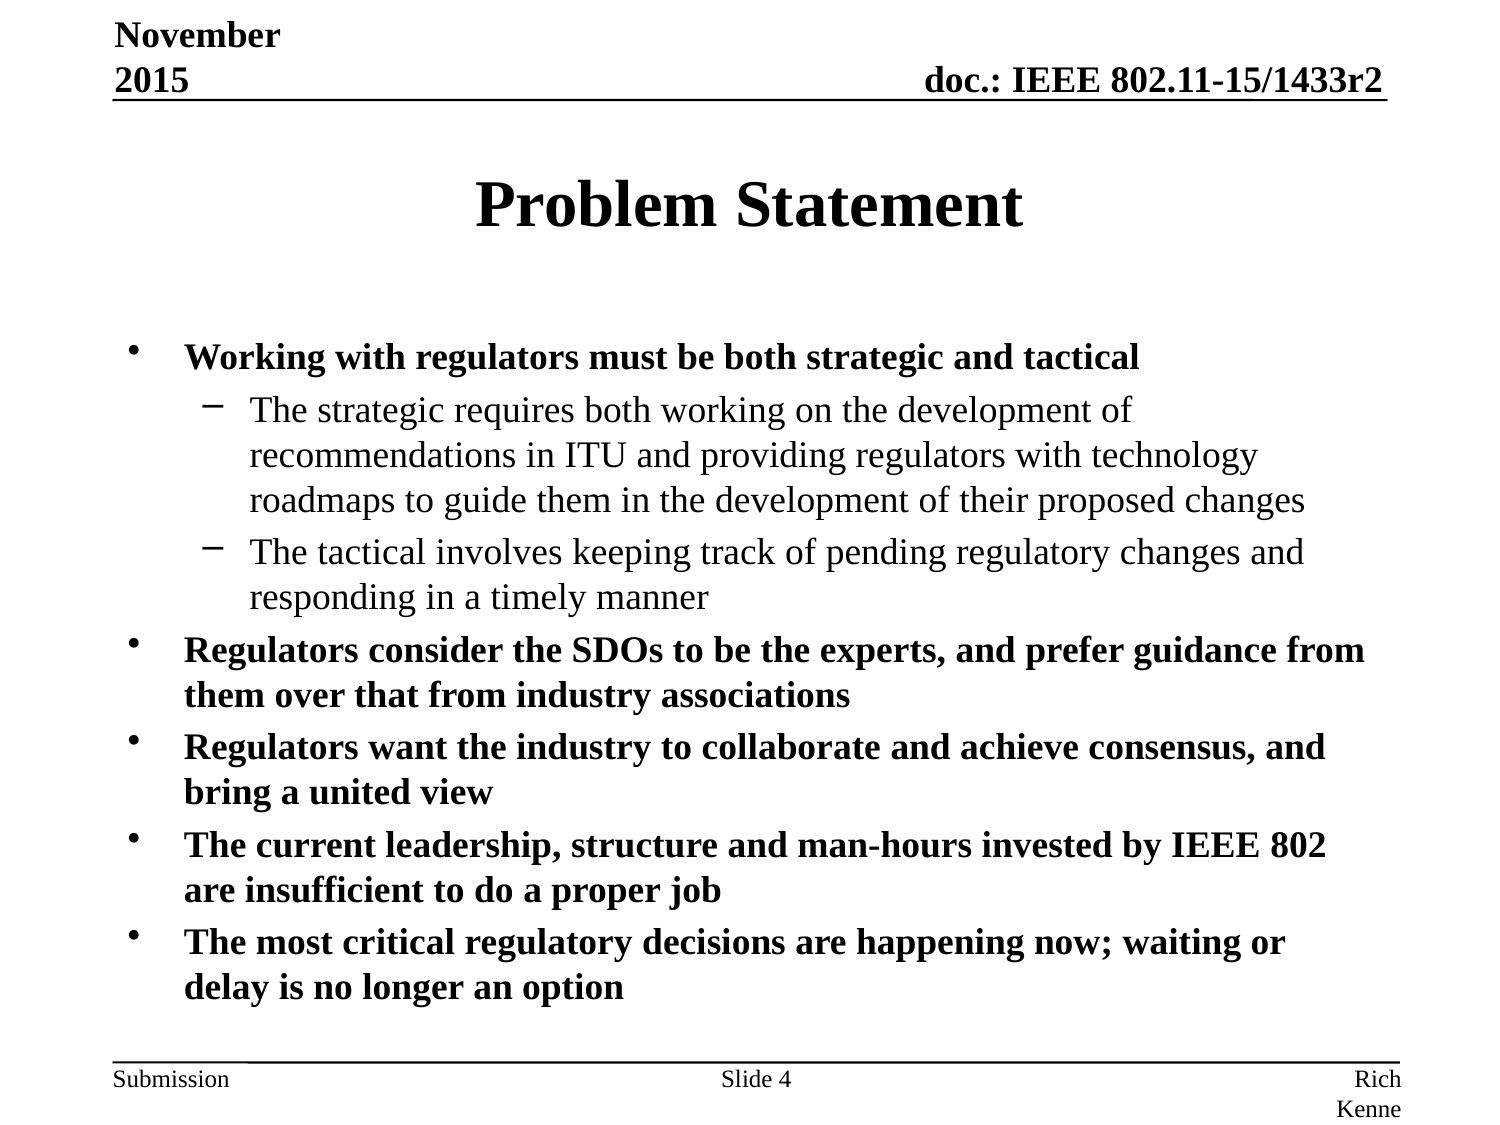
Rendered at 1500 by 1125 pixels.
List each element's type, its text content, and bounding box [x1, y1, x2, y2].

footer Rich Kennedy, MediaTek [1324, 1061, 1402, 1093]
title Problem Statement [112, 112, 1388, 288]
list Working with regulators must be both strategic and tactical The strategic requires both working on the development of recommendations in ITU and providing regulators with technology roadmaps to guide them in the development of their proposed changes The tactical involves keeping track of pending regulatory changes and responding in a timely manner Regulators consider the SDOs to be the experts, and prefer guidance from them over that from industry associations Regulators want the industry to collaborate and achieve consensus, and bring a united view The current leadership, structure and man-hours invested by IEEE 802 are insufficient to do a proper job The most critical regulatory decisions are happening now; waiting or delay is no longer an option [112, 324, 1388, 1050]
slide_number Slide 4 [712, 1061, 800, 1093]
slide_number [114, 54, 316, 101]
